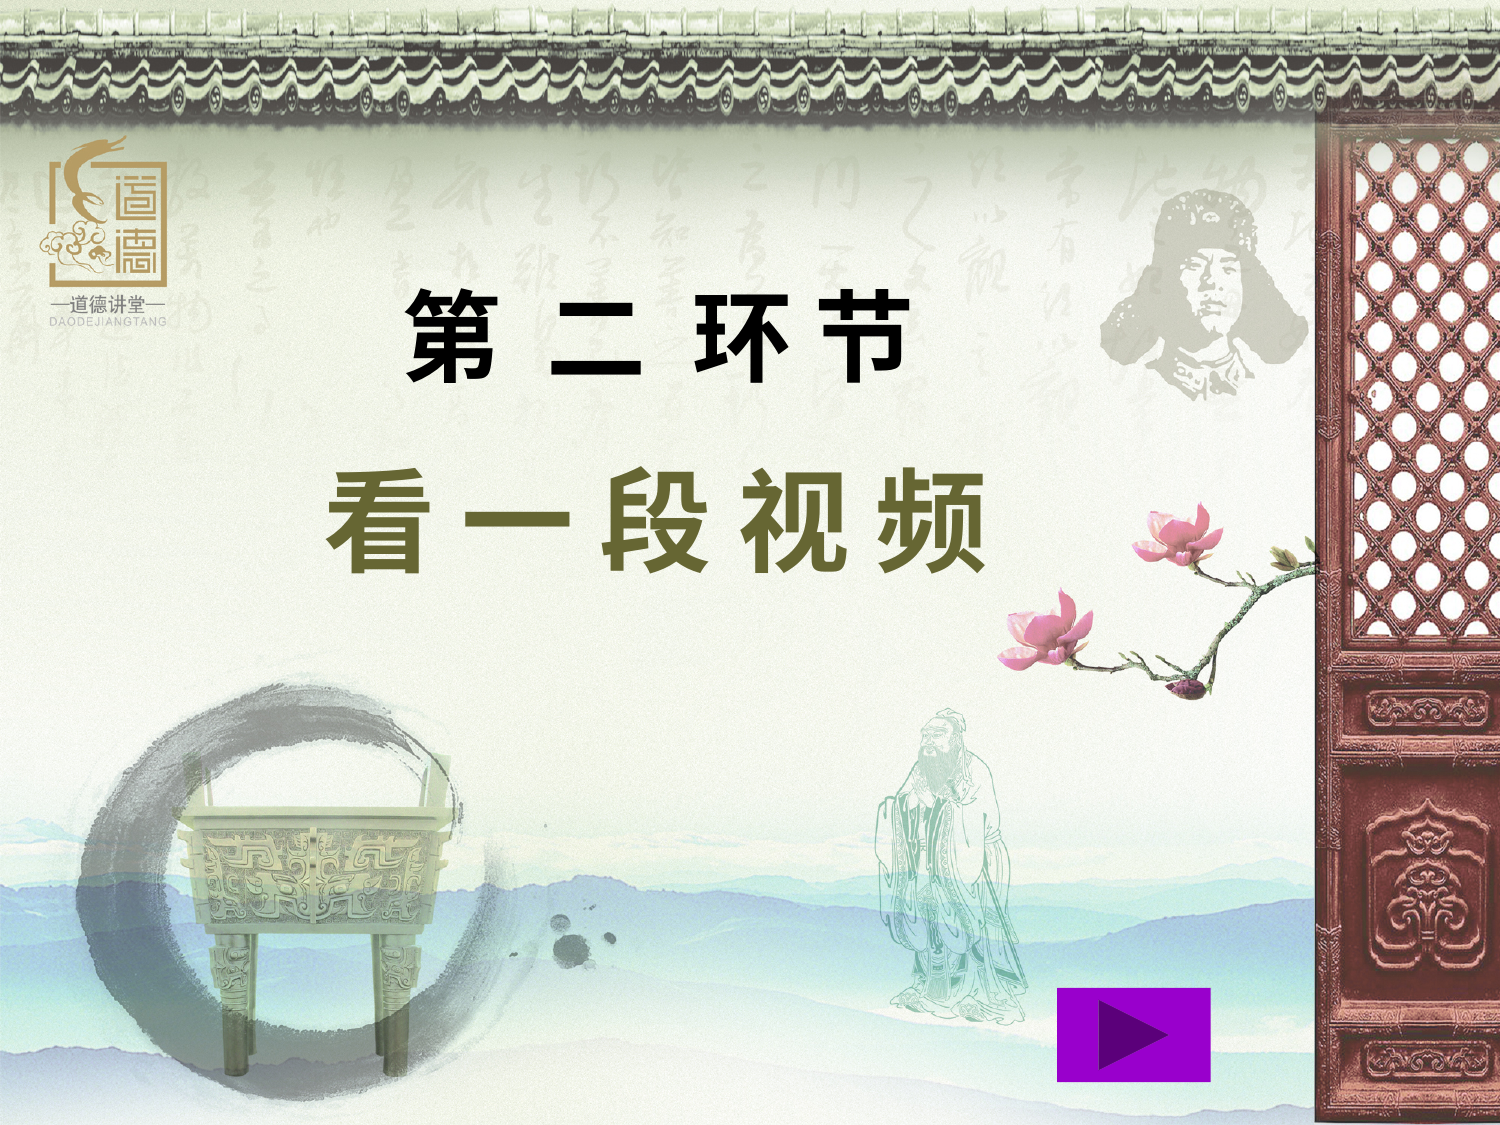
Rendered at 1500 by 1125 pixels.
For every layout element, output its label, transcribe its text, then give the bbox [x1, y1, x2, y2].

text_box 第 二 环 节 [386, 267, 1022, 402]
text_box 看 一 段 视 频 [0, 443, 1312, 594]
picture [0, 0, 1500, 1125]
slide_number [1074, 1024, 1426, 1103]
text_box [1057, 987, 1211, 1083]
